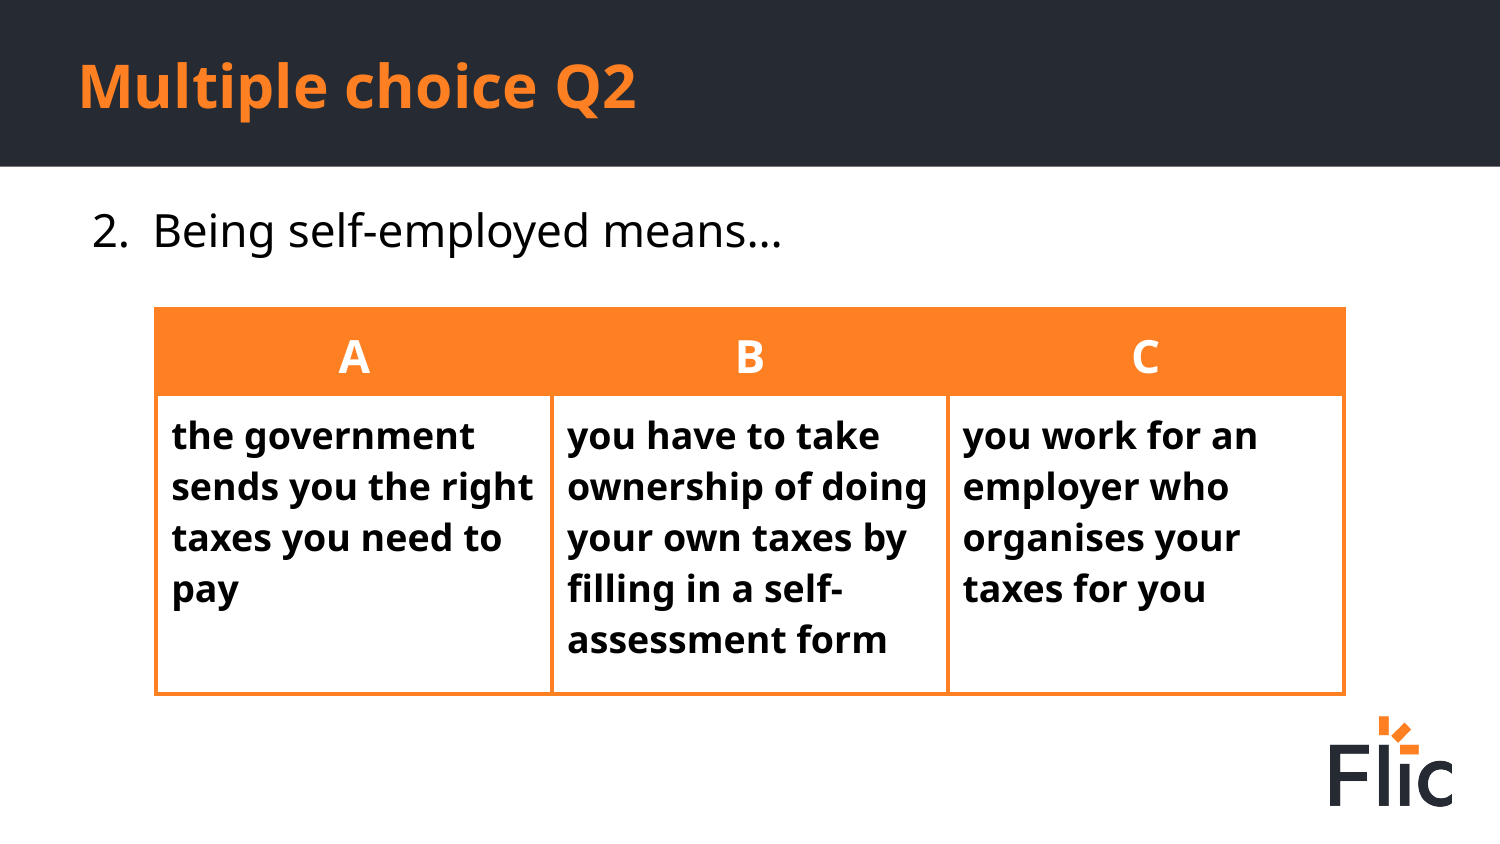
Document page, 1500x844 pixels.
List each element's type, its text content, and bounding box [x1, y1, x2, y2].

table_cell you work for an employer who organises your taxes for you [950, 396, 1342, 692]
table_cell you have to take ownership of doing your own taxes by filling in a self-assessment form [554, 396, 946, 692]
picture [1330, 716, 1452, 807]
table_header A [158, 311, 550, 392]
text_box Being self-employed means… [62, 186, 1319, 272]
table_header C [950, 311, 1342, 392]
table_cell the government sends you the right taxes you need to pay [158, 396, 550, 692]
table_header B [554, 311, 946, 392]
text_box Multiple choice Q2 [62, 41, 1374, 127]
